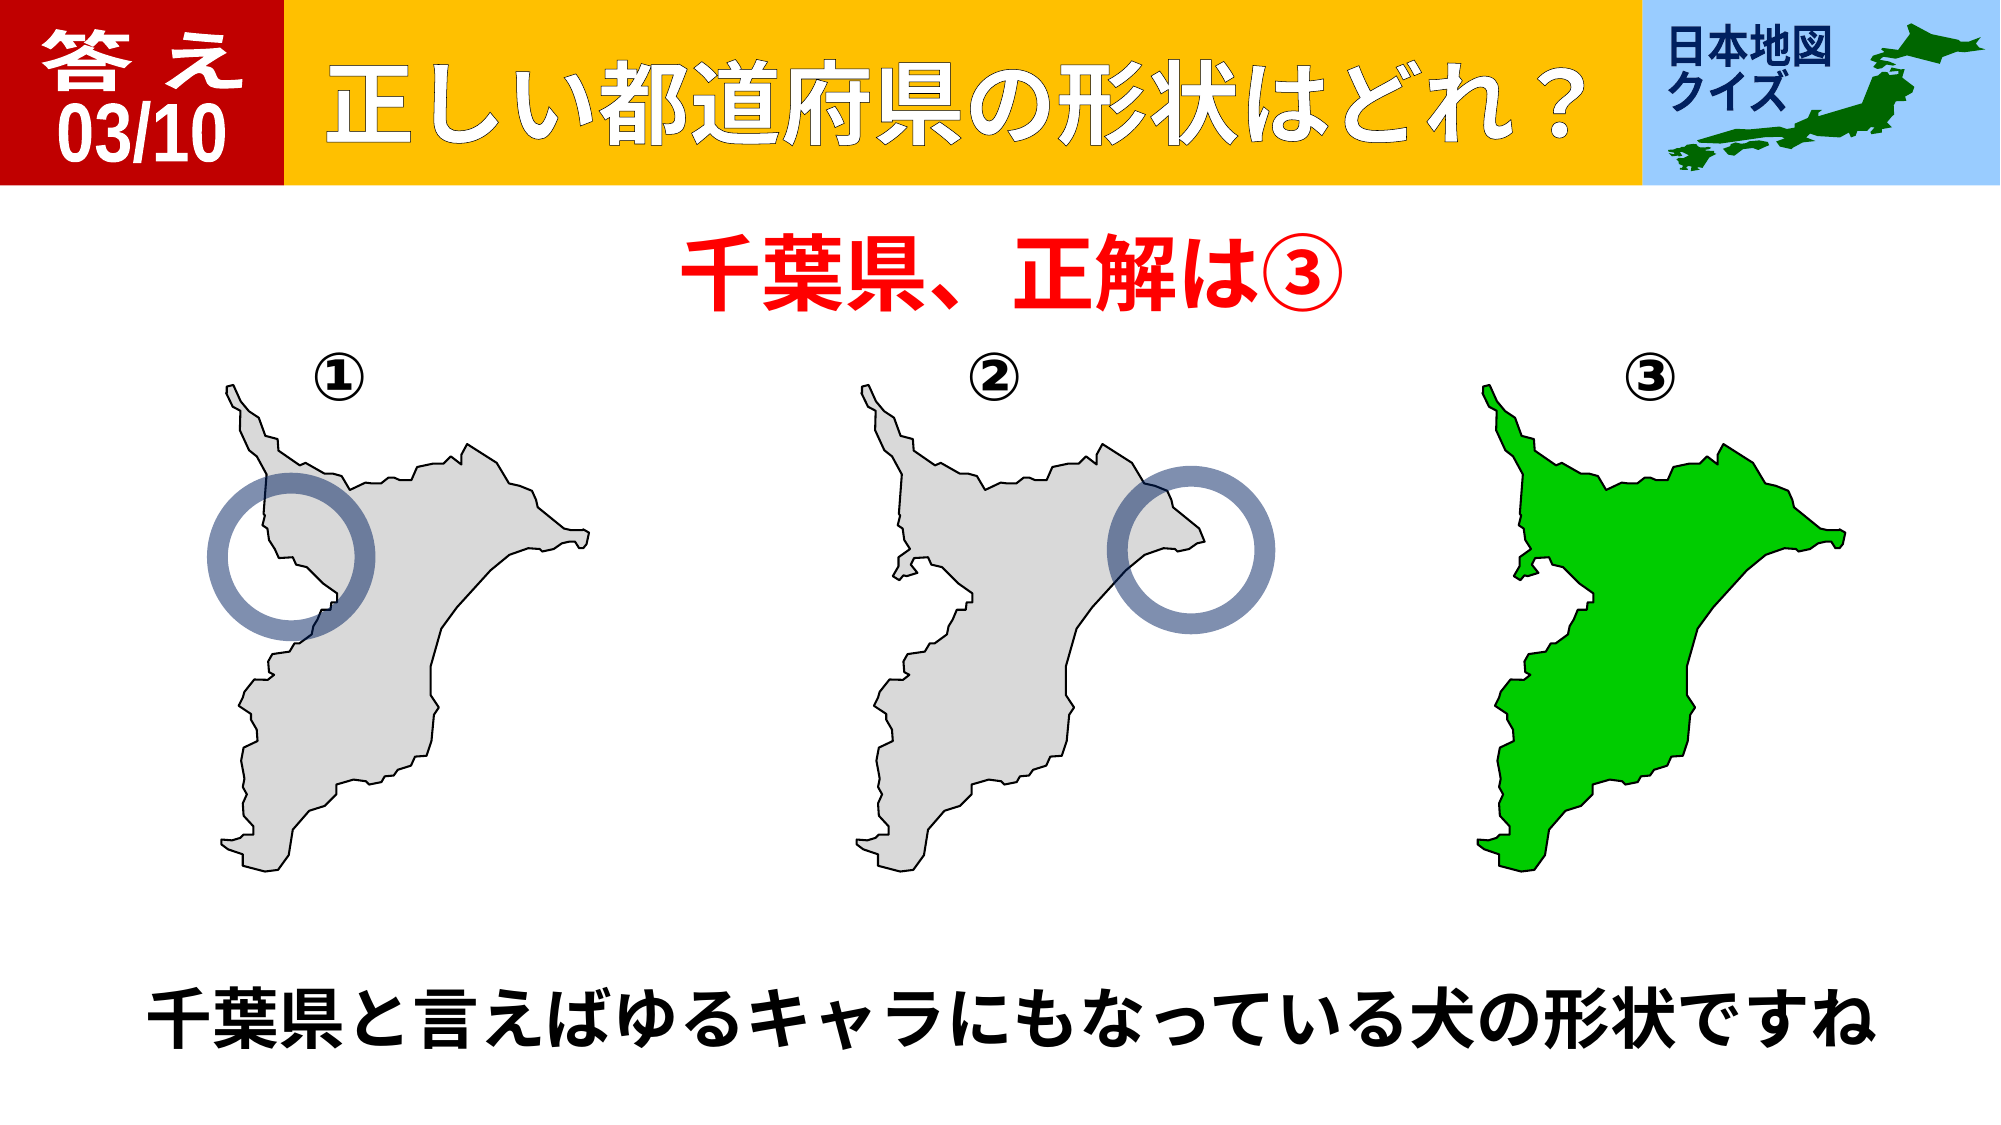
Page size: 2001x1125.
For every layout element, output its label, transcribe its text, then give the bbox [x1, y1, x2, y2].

text_box 千葉県、正解は③ [663, 213, 1360, 329]
text_box 千葉県と言えばゆるキャラにもなっている犬の形状ですね [130, 969, 1893, 1064]
text_box ③ [1607, 326, 1694, 421]
text_box [1475, 382, 1848, 874]
text_box [1117, 476, 1265, 624]
text_box ② [952, 329, 1039, 421]
text_box [217, 483, 366, 631]
text_box [854, 382, 1156, 874]
text_box [219, 382, 592, 874]
text_box ① [296, 326, 384, 421]
